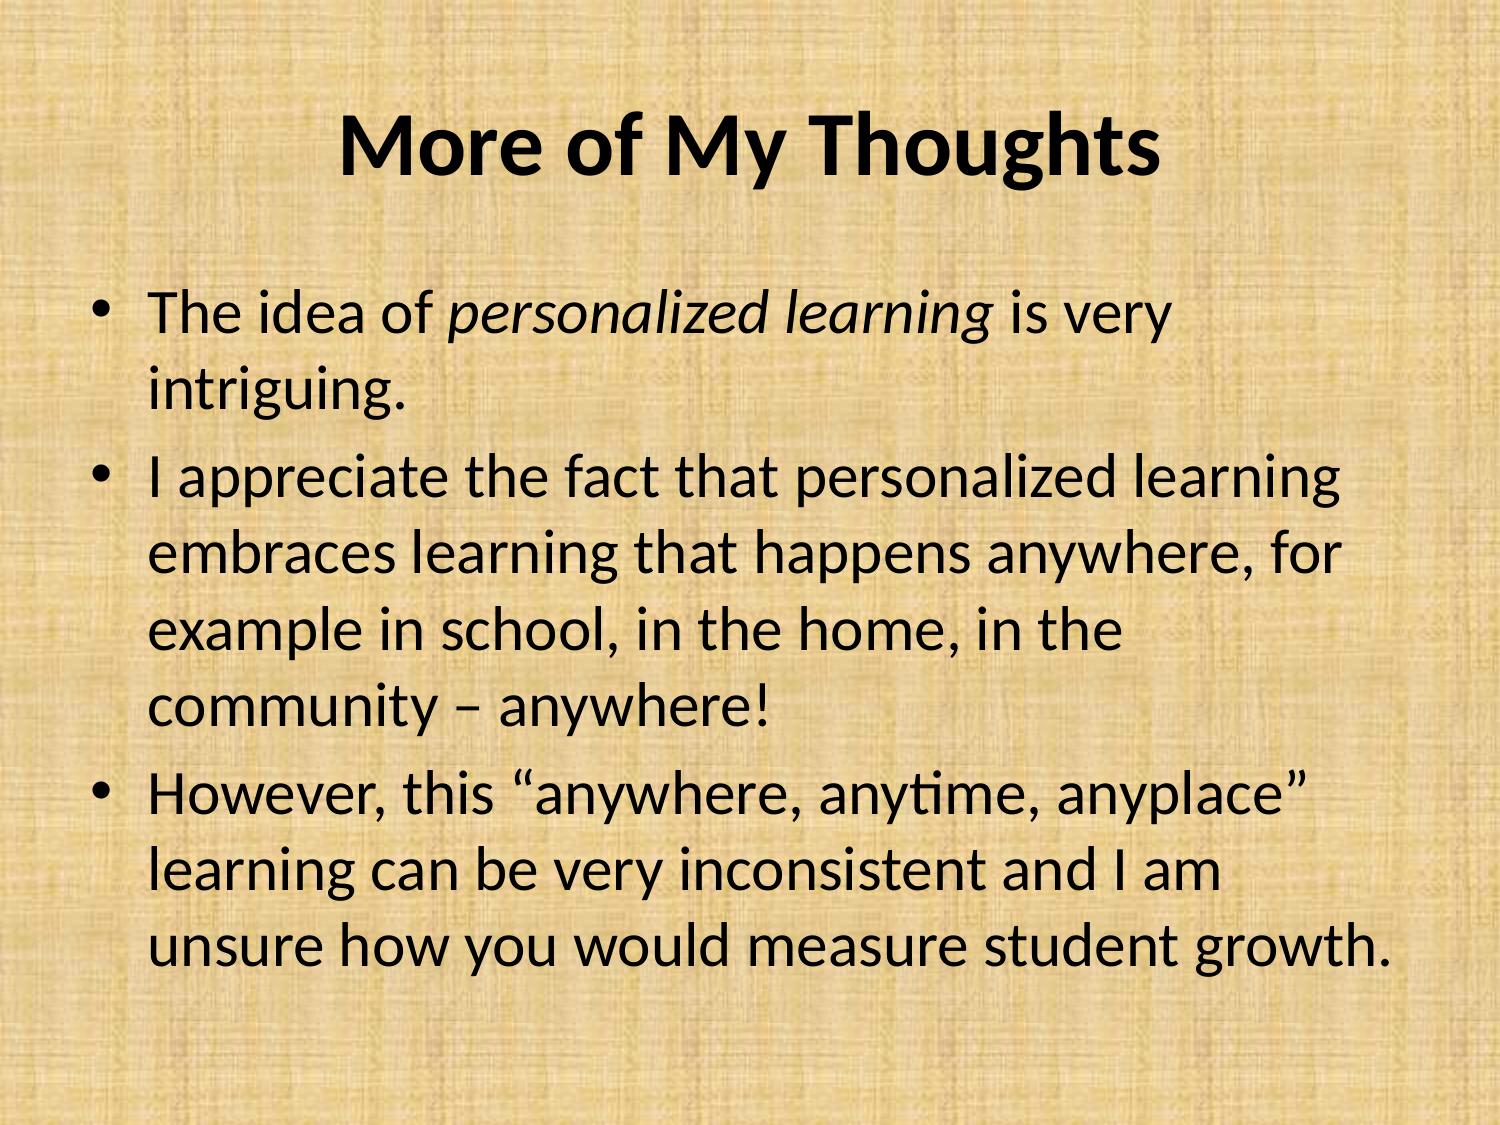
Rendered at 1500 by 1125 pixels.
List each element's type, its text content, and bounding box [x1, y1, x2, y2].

picture [0, 0, 1500, 1125]
title More of My Thoughts [75, 45, 1425, 233]
list The idea of personalized learning is very intriguing. I appreciate the fact that personalized learning embraces learning that happens anywhere, for example in school, in the home, in the community – anywhere! However, this “anywhere, anytime, anyplace” learning can be very inconsistent and I am unsure how you would measure student growth. [75, 262, 1425, 1005]
